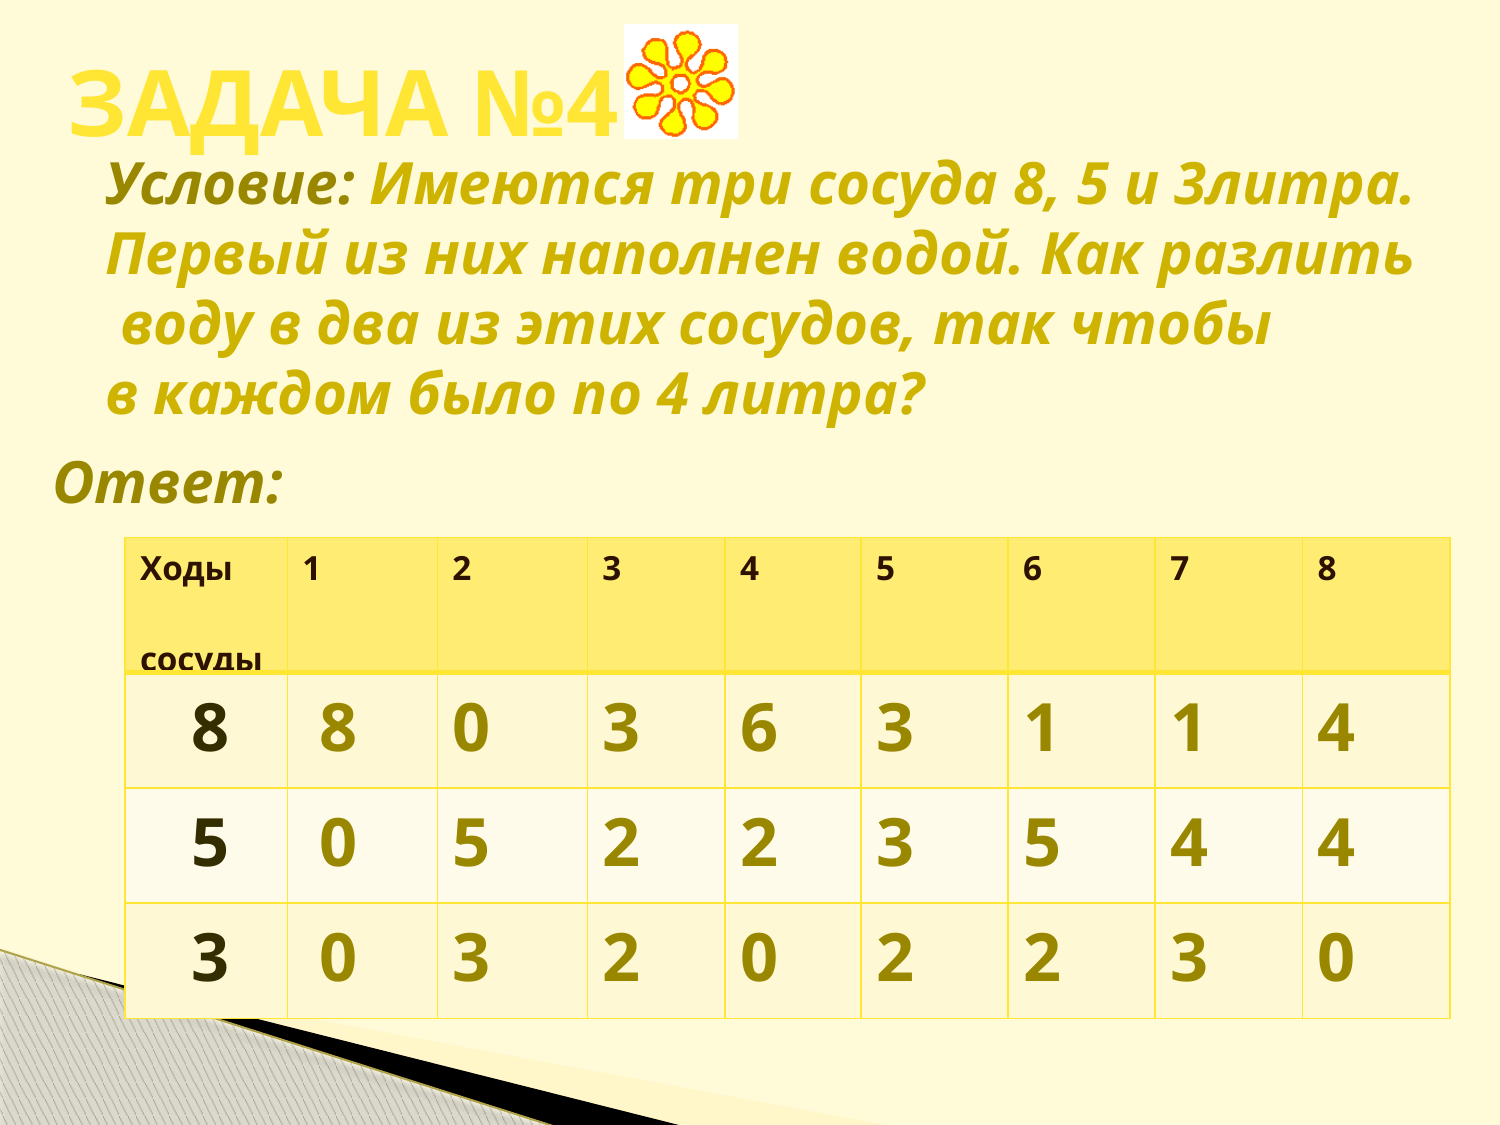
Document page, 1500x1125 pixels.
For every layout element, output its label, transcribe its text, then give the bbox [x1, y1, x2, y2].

table_cell 0 [288, 789, 437, 902]
table_header 7 [1156, 538, 1302, 670]
table_cell 3 [438, 904, 587, 1018]
table_cell 3 [1156, 904, 1302, 1018]
table_header 2 [438, 538, 587, 670]
table_cell 2 [588, 789, 724, 902]
table_cell 3 [126, 904, 287, 1018]
table_cell 1 [1009, 675, 1154, 787]
table_header 6 [1009, 538, 1154, 670]
table_cell 5 [126, 789, 287, 902]
table_cell 1 [1156, 675, 1302, 787]
table_cell 4 [1303, 675, 1449, 787]
table_cell 8 [126, 675, 287, 787]
table_cell 3 [862, 789, 1007, 902]
table_cell 5 [438, 789, 587, 902]
table_cell 2 [862, 904, 1007, 1018]
picture [624, 24, 738, 139]
table_cell 0 [438, 675, 587, 787]
table_header Ходы сосуды [126, 538, 287, 670]
table_cell 2 [726, 789, 860, 902]
table_header 1 [288, 538, 437, 670]
table_header 4 [726, 538, 860, 670]
table_header 8 [1303, 538, 1449, 670]
table_cell 4 [1303, 789, 1449, 902]
table_cell 6 [726, 675, 860, 787]
table_header 3 [588, 538, 724, 670]
table_cell 0 [1303, 904, 1449, 1018]
table_cell 0 [288, 904, 437, 1018]
text_box Условие: Имеются три сосуда 8, 5 и 3литра. Первый из них наполнен водой. Как разлить воду в два из этих сосудов, так чтобы в каждом было по 4 литра? [90, 138, 1448, 434]
text_box Задача №4 [49, 37, 618, 163]
table_cell 2 [1009, 904, 1154, 1018]
table_header 5 [862, 538, 1007, 670]
table_cell 8 [288, 675, 437, 787]
text_box Ответ: [37, 437, 338, 523]
table_cell 2 [588, 904, 724, 1018]
table_cell 5 [1009, 789, 1154, 902]
table_cell 3 [862, 675, 1007, 787]
table_cell 3 [588, 675, 724, 787]
table_cell 4 [1156, 789, 1302, 902]
table_cell 0 [726, 904, 860, 1018]
